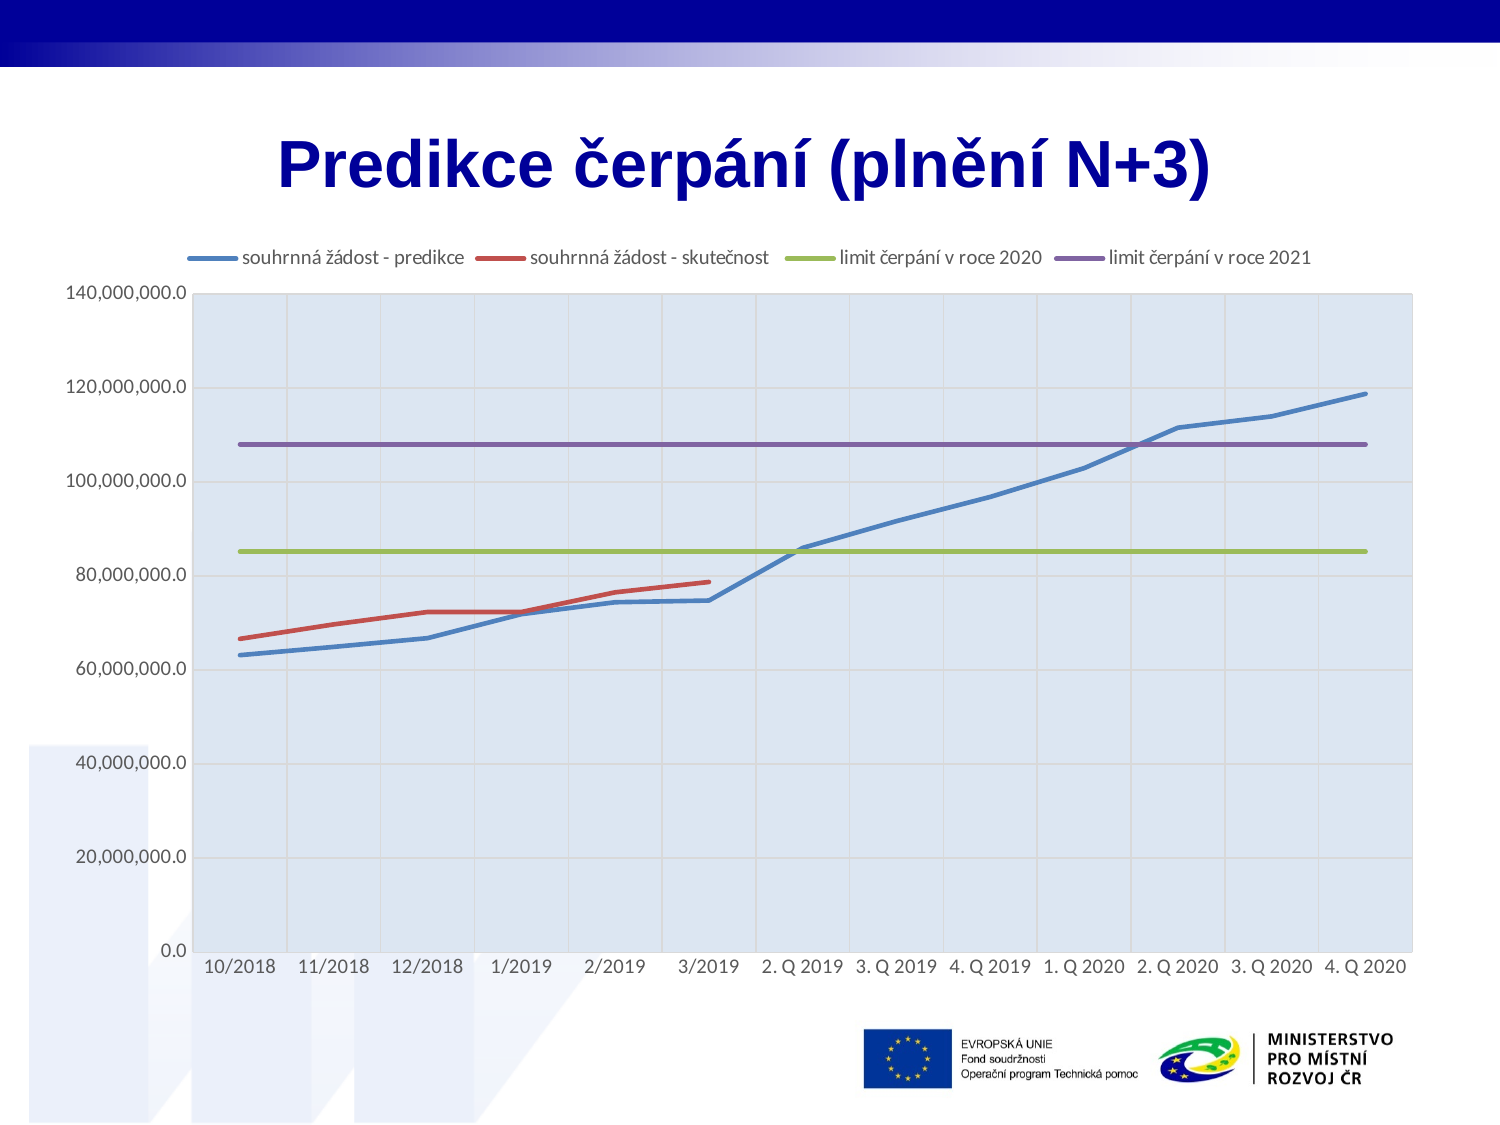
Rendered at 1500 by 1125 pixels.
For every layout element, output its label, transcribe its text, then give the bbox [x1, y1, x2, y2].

picture [29, 302, 1412, 1125]
chart [64, 231, 1426, 1036]
title Predikce čerpání (plnění N+3) [64, 113, 1425, 231]
